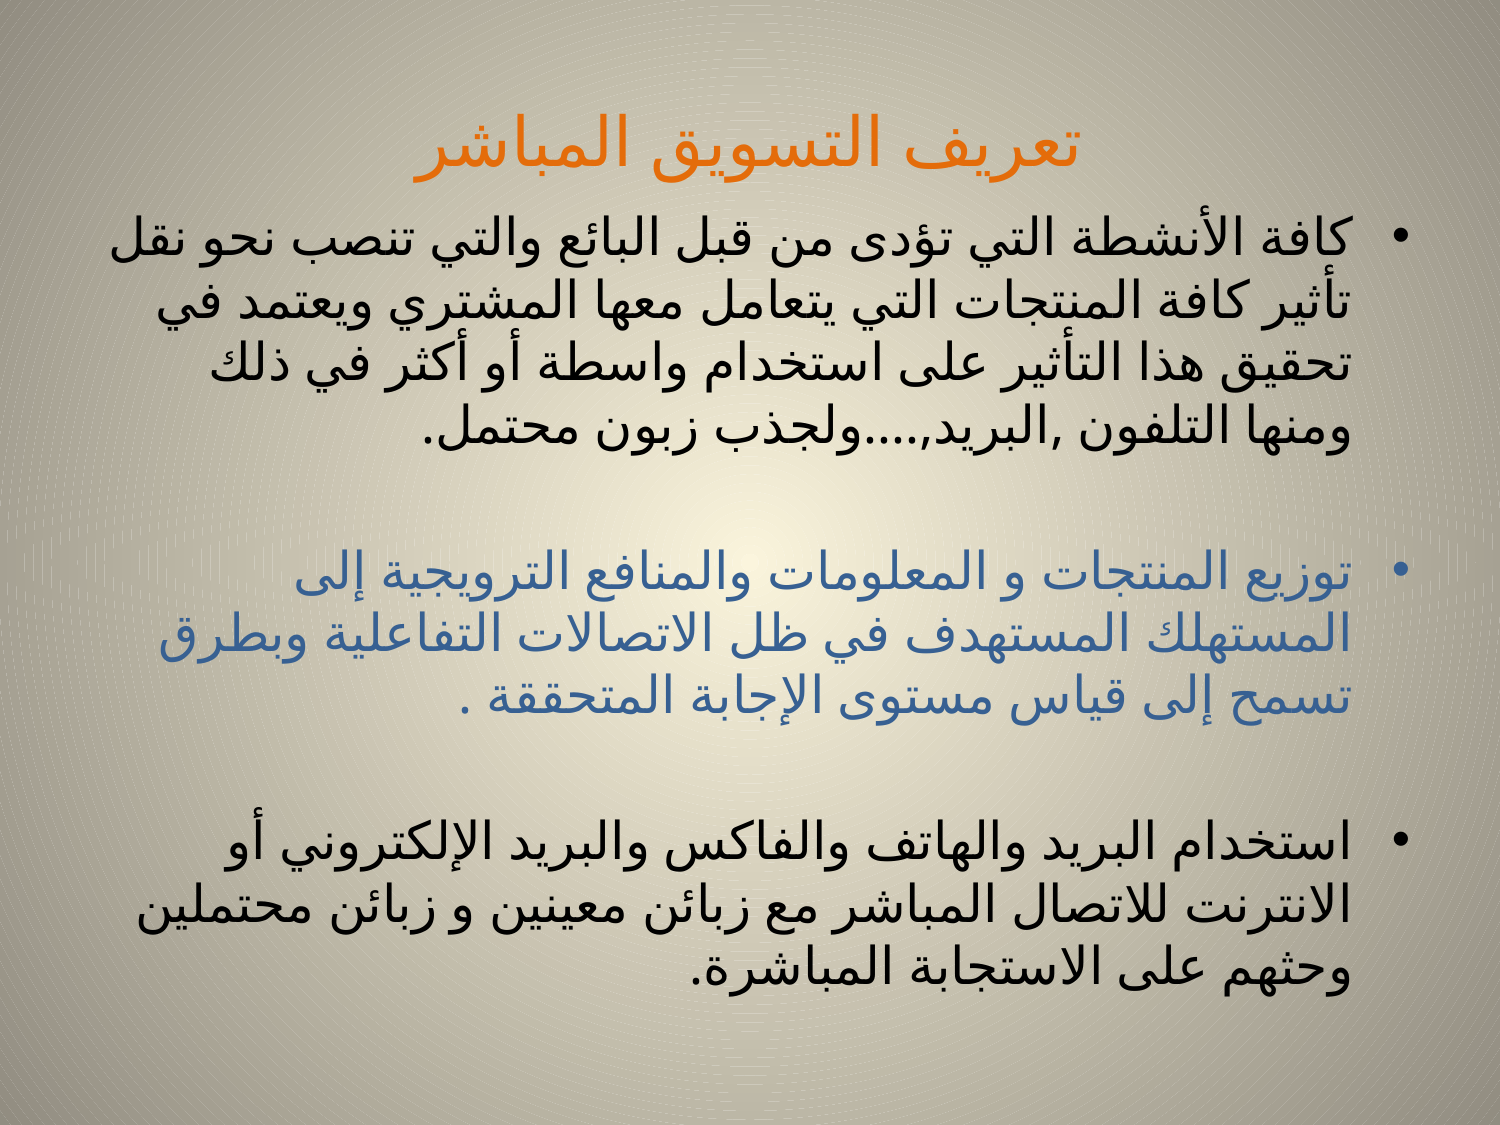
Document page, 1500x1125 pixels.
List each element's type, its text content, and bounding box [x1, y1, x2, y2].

title تعريف التسويق المباشر [75, 45, 1425, 196]
list كافة الأنشطة التي تؤدى من قبل البائع والتي تنصب نحو نقل تأثير كافة المنتجات التي يتعامل معها المشتري ويعتمد في تحقيق هذا التأثير على استخدام واسطة أو أكثر في ذلك ومنها التلفون ,البريد,....ولجذب زبون محتمل. توزيع المنتجات و المعلومات والمنافع الترويجية إلى المستهلك المستهدف في ظل الاتصالات التفاعلية وبطرق تسمح إلى قياس مستوى الإجابة المتحققة . استخدام البريد والهاتف والفاكس والبريد الإلكتروني أو الانترنت للاتصال المباشر مع زبائن معينين و زبائن محتملين وحثهم على الاستجابة المباشرة. [75, 196, 1425, 1005]
